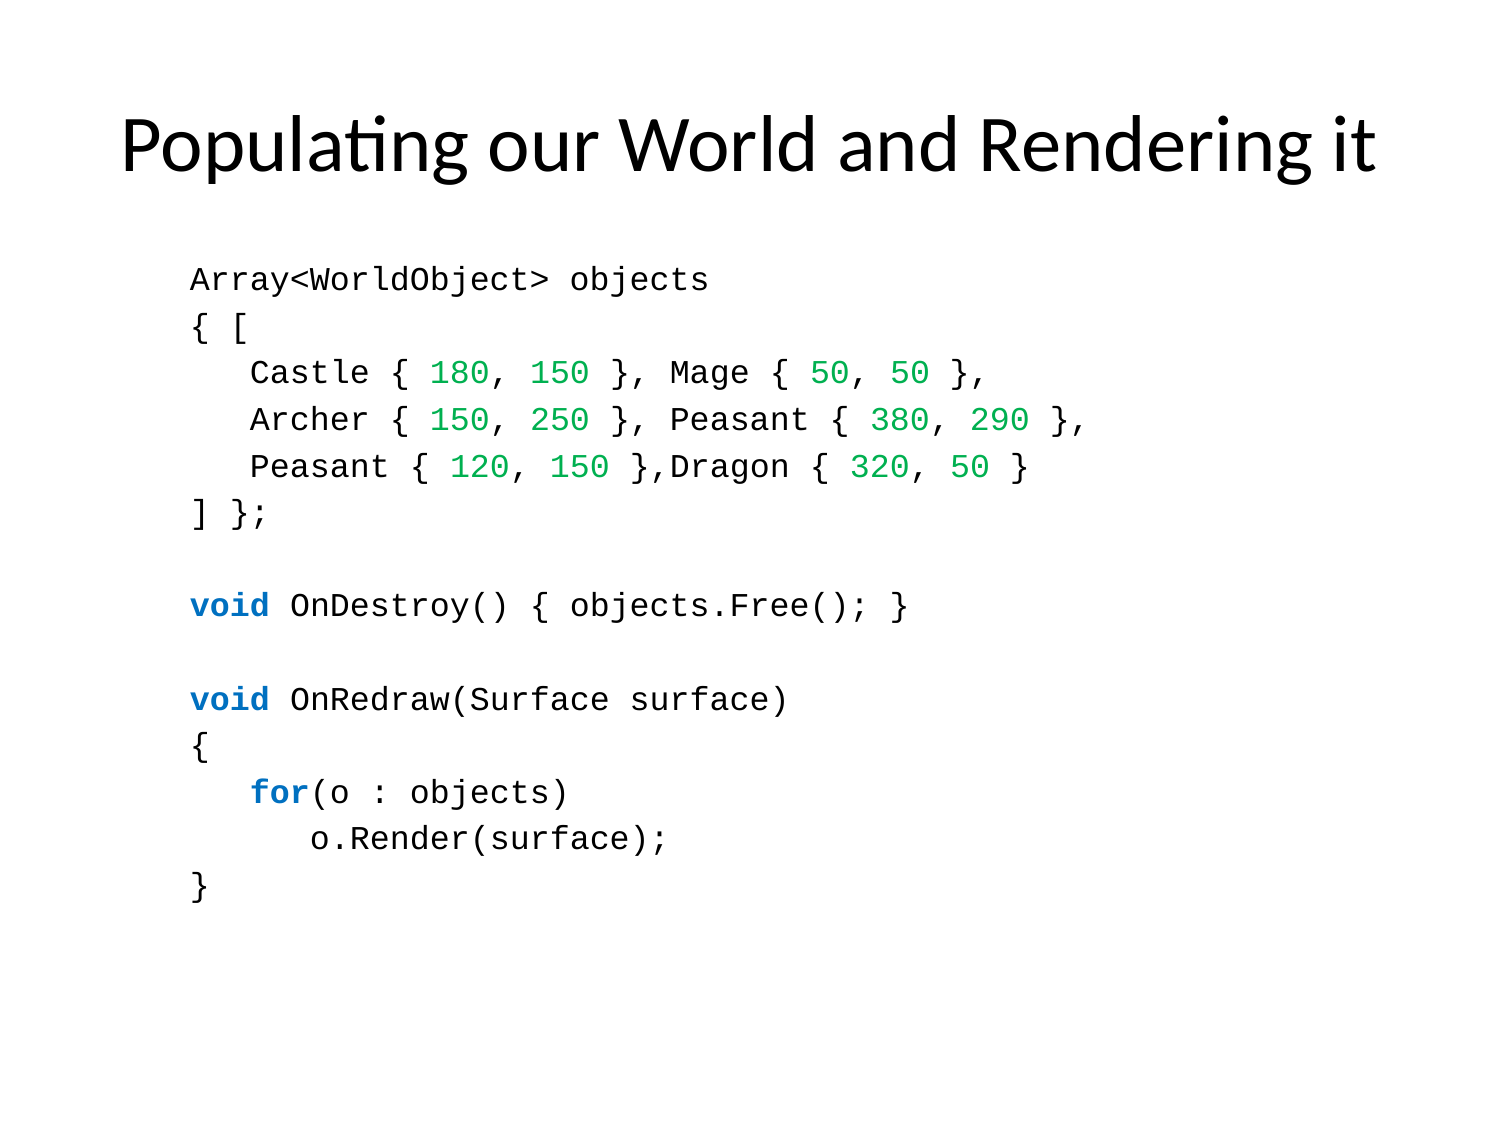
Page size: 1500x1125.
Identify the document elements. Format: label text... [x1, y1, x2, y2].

title Populating our World and Rendering it [75, 45, 1425, 233]
list Array<WorldObject> objects { [ Castle { 180, 150 }, Mage { 50, 50 }, Archer { 150, 250 }, Peasant { 380, 290 }, Peasant { 120, 150 },Dragon { 320, 50 } ] }; void OnDestroy() { objects.Free(); } void OnRedraw(Surface surface) { for(o : objects) o.Render(surface); } [174, 249, 1313, 963]
